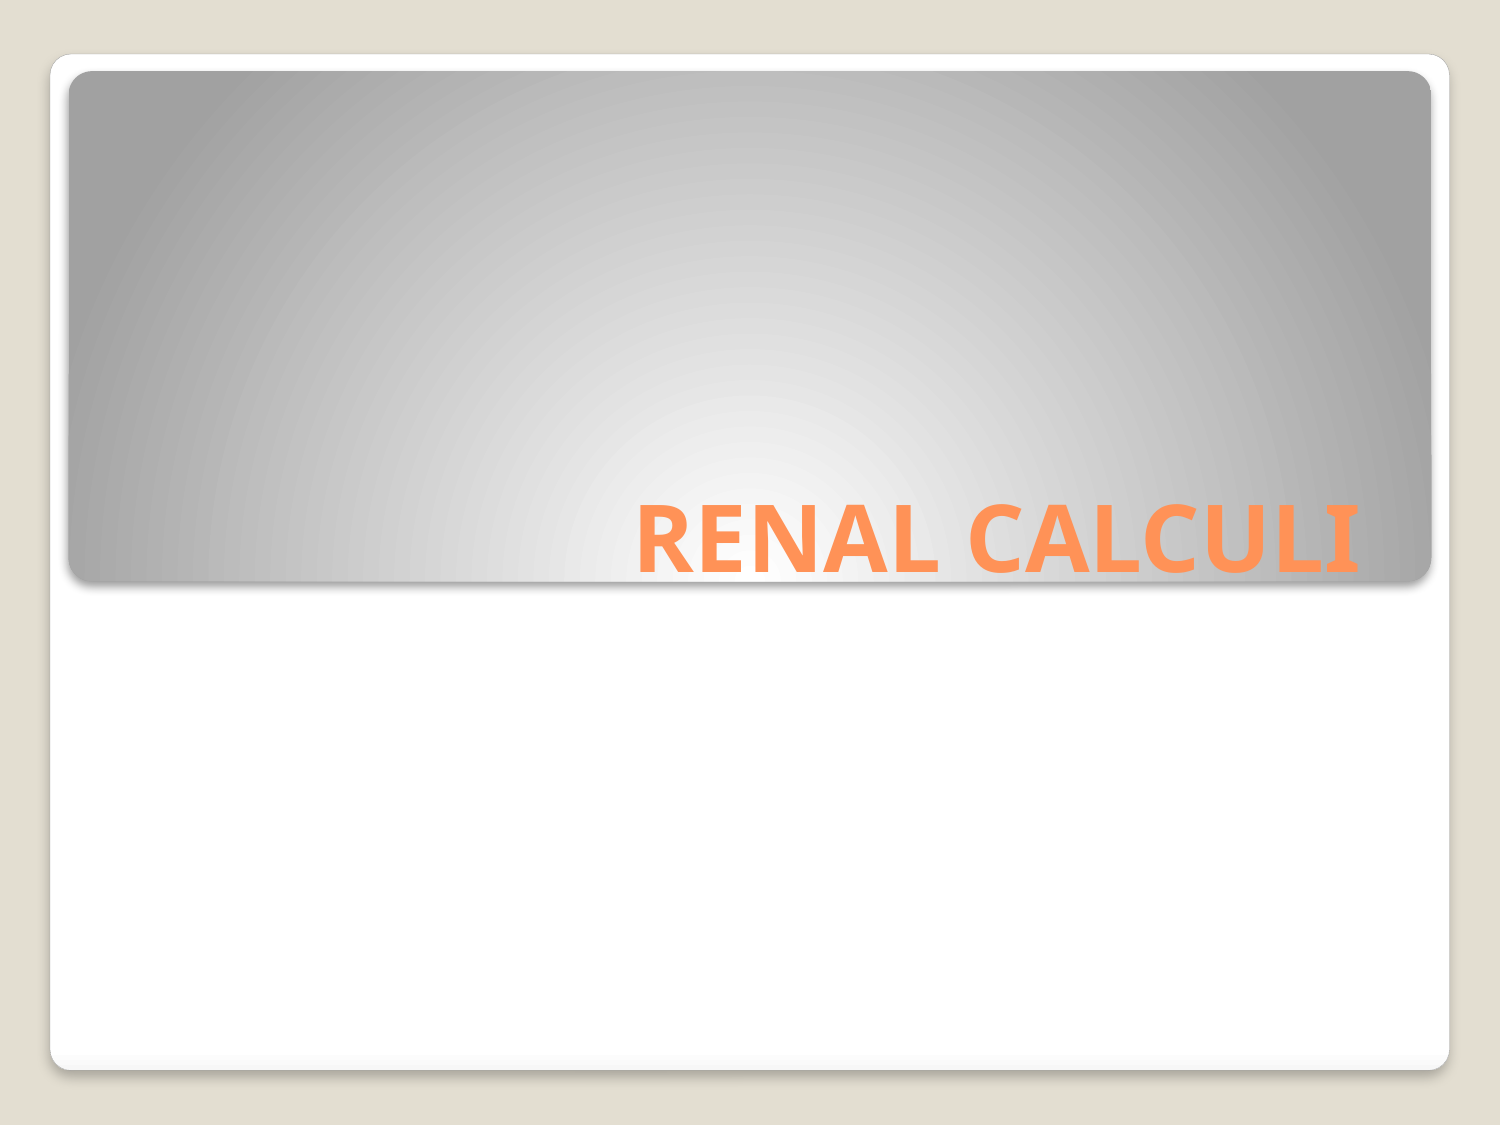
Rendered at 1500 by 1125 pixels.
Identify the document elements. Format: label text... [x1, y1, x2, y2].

title RENAL CALCULI [118, 298, 1394, 599]
